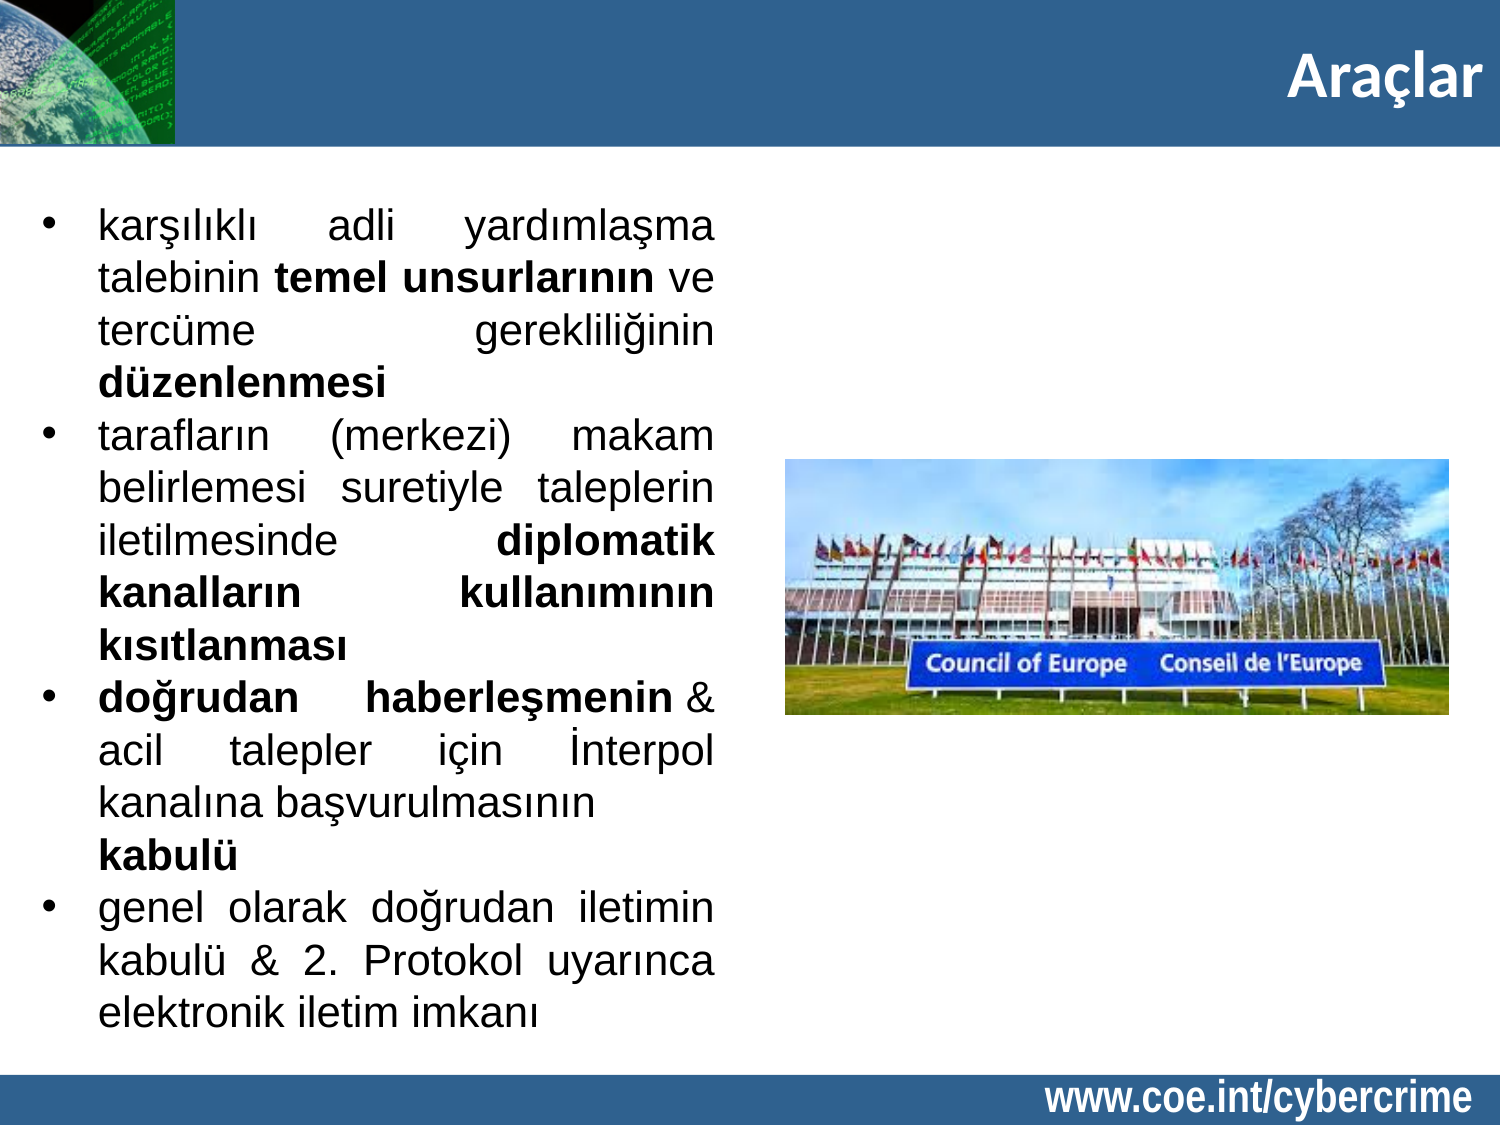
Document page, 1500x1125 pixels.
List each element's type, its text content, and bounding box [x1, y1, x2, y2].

picture [0, 0, 175, 144]
text_box www.coe.int/cybercrime [1030, 1059, 1500, 1125]
text_box karşılıklı adli yardımlaşma talebinin temel unsurlarının ve tercüme gerekliliğinin düzenlenmesi tarafların (merkezi) makam belirlemesi suretiyle taleplerin iletilmesinde diplomatik kanalların kullanımının kısıtlanması doğrudan haberleşmenin & acil talepler için İnterpol kanalına başvurulmasının kabulü genel olarak doğrudan iletimin kabulü & 2. Protokol uyarınca elektronik iletim imkanı [0, 188, 731, 1044]
text_box [0, 1073, 1030, 1125]
text_box Araçlar [177, 0, 1500, 149]
picture [785, 459, 1450, 715]
